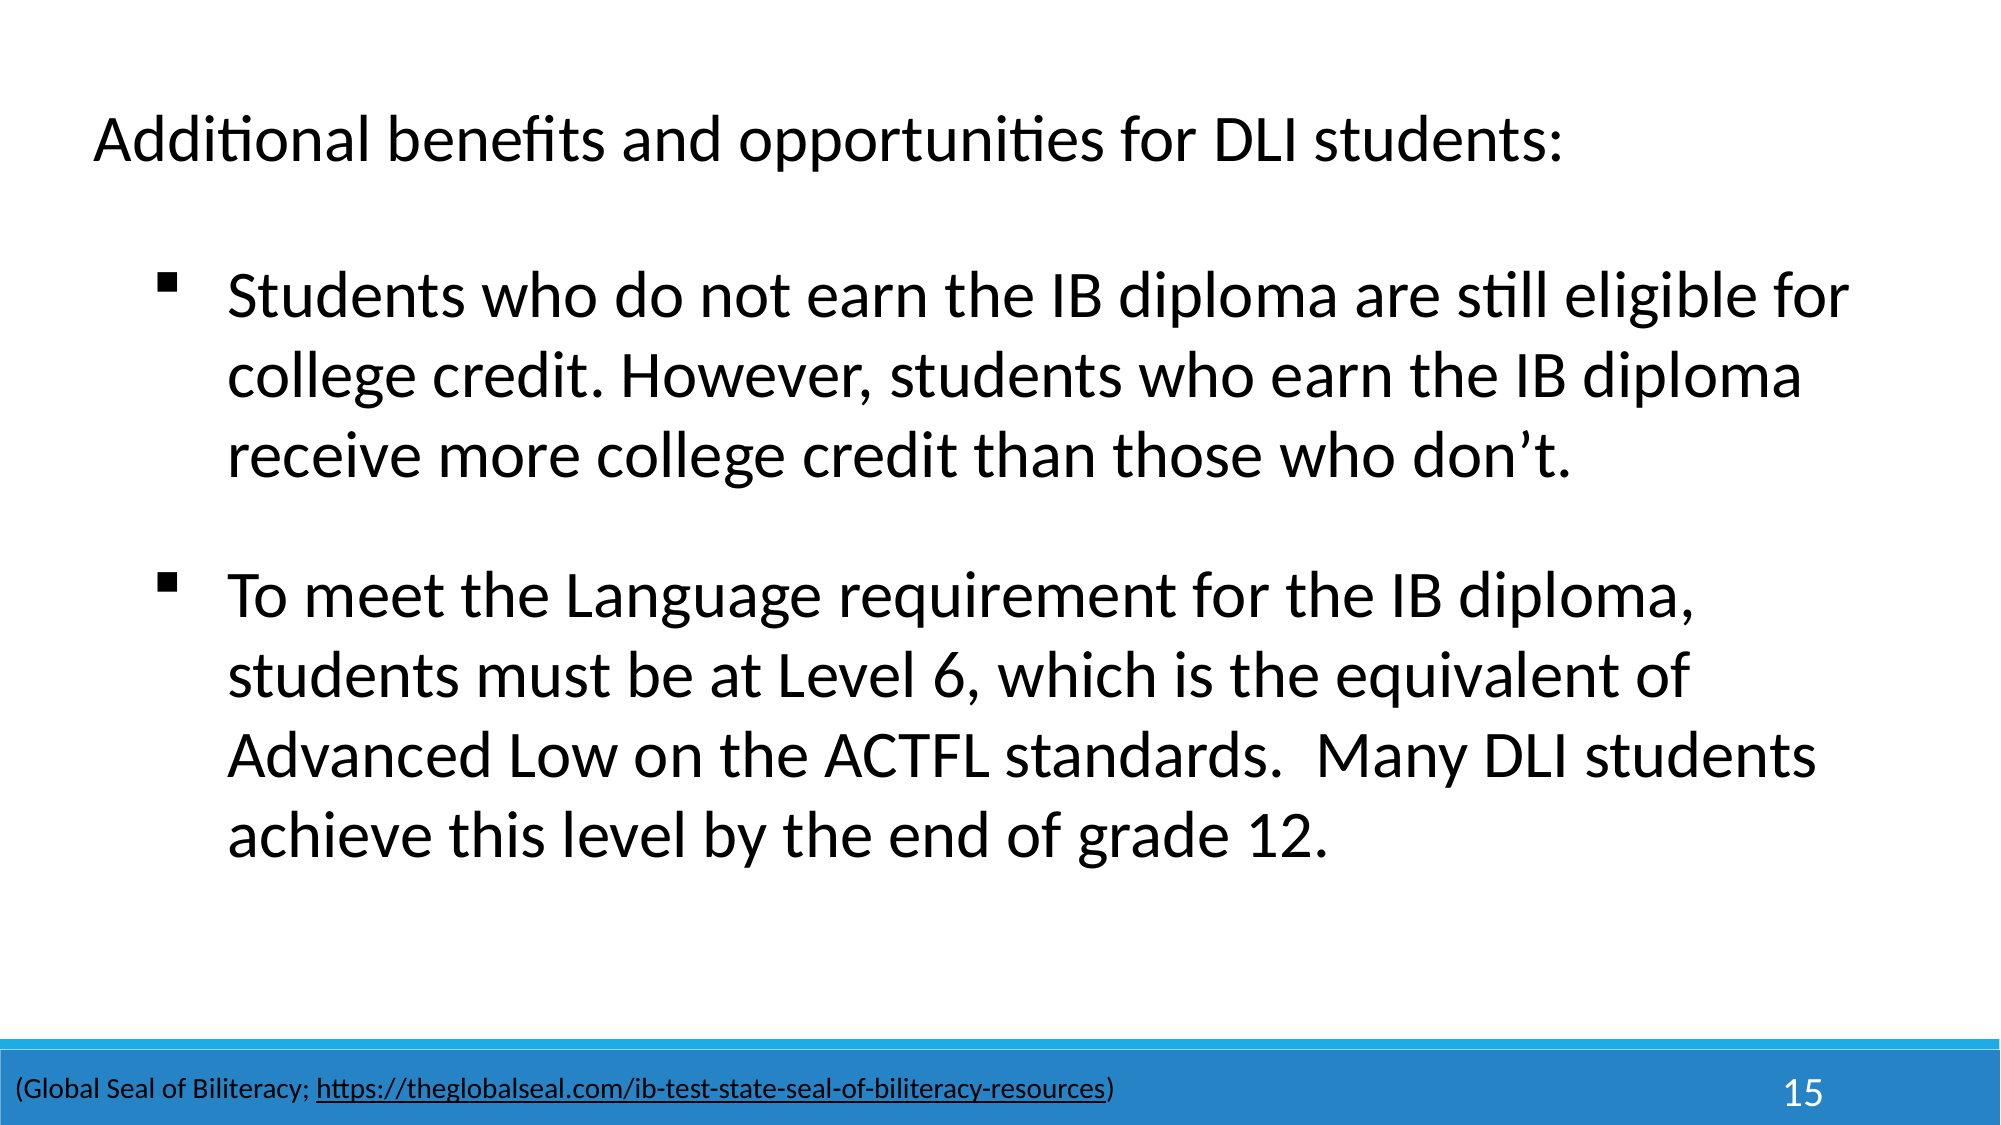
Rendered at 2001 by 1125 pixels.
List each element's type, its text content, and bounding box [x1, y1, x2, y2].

text_box Students who do not earn the IB diploma are still eligible for college credit. However, students who earn the IB diploma receive more college credit than those who don’t. To meet the Language requirement for the IB diploma, students must be at Level 6, which is the equivalent of Advanced Low on the ACTFL standards. Many DLI students achieve this level by the end of grade 12. [62, 183, 1933, 1038]
slide_number 15 [1624, 1059, 1840, 1120]
text_box Additional benefits and opportunities for DLI students: [78, 87, 1581, 182]
text_box (Global Seal of Biliteracy; https://theglobalseal.com/ib-test-state-seal-of-biliteracy-resources) [0, 1062, 1439, 1112]
